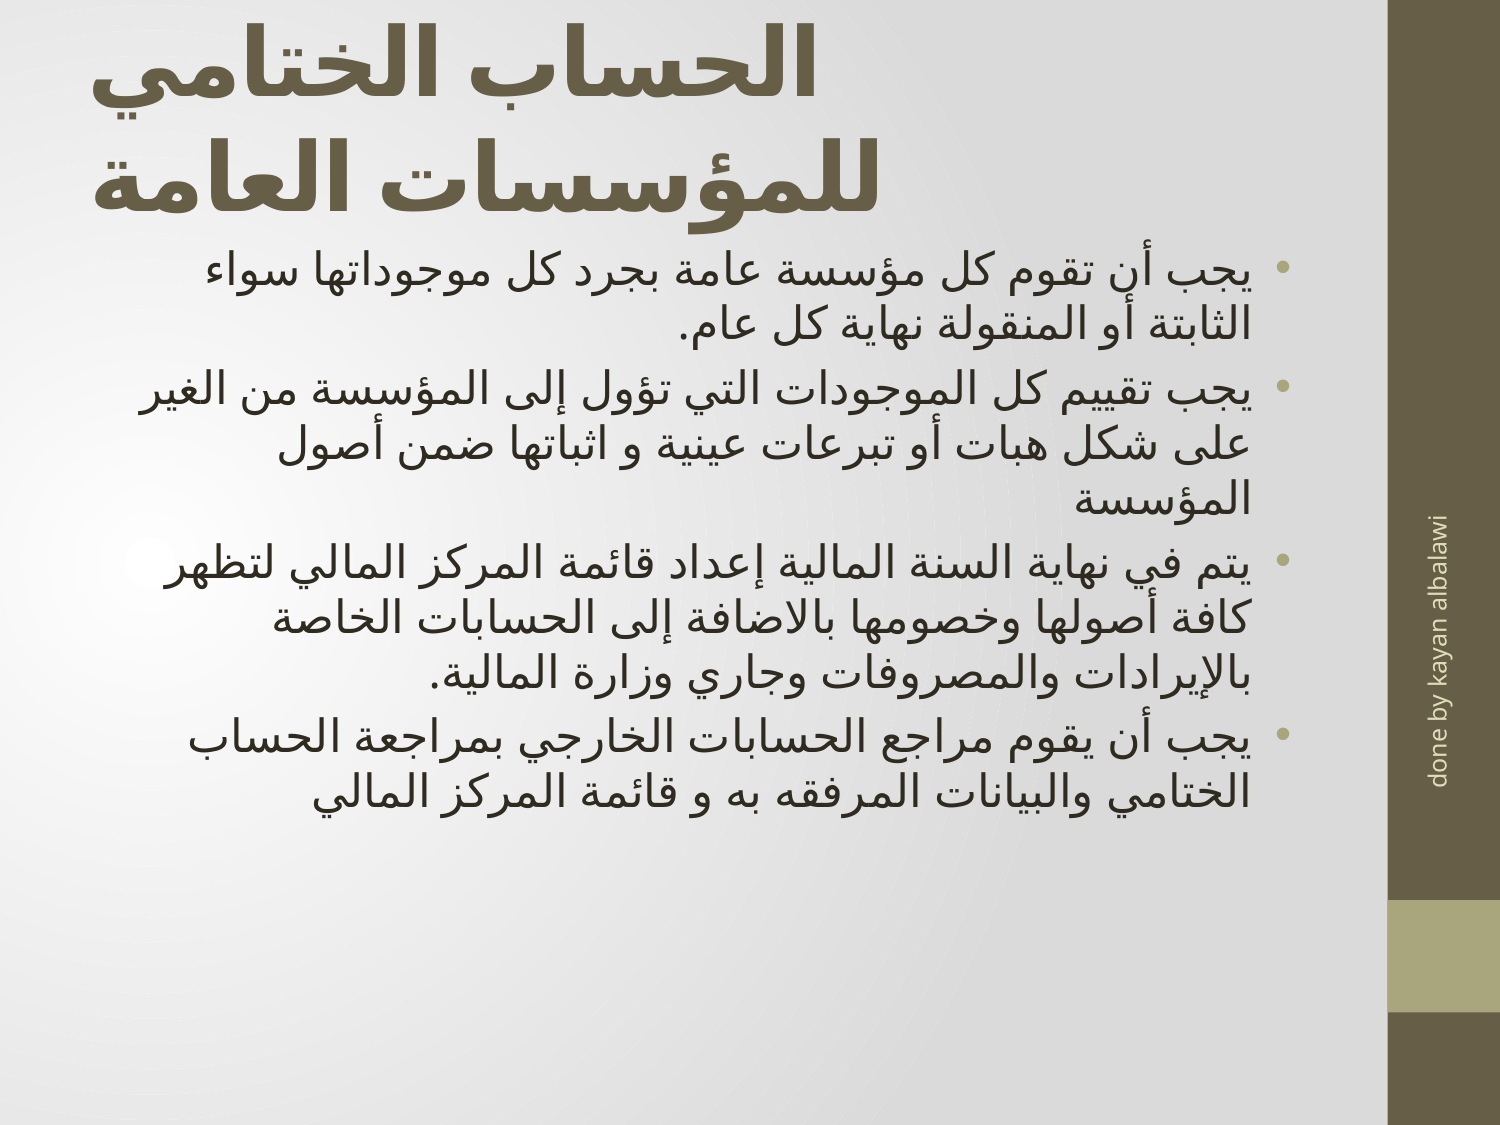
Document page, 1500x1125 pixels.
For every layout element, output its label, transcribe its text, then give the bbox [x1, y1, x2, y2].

title الحساب الختامي للمؤسسات العامة [75, 113, 1325, 231]
footer done by kayan albalawi [1408, 500, 1469, 889]
list يجب أن تقوم كل مؤسسة عامة بجرد كل موجوداتها سواء الثابتة أو المنقولة نهاية كل عام. يجب تقييم كل الموجودات التي تؤول إلى المؤسسة من الغير على شكل هبات أو تبرعات عينية و اثباتها ضمن أصول المؤسسة يتم في نهاية السنة المالية إعداد قائمة المركز المالي لتظهر كافة أصولها وخصومها بالاضافة إلى الحسابات الخاصة بالإيرادات والمصروفات وجاري وزارة المالية. يجب أن يقوم مراجع الحسابات الخارجي بمراجعة الحساب الختامي والبيانات المرفقه به و قائمة المركز المالي [75, 231, 1325, 1050]
